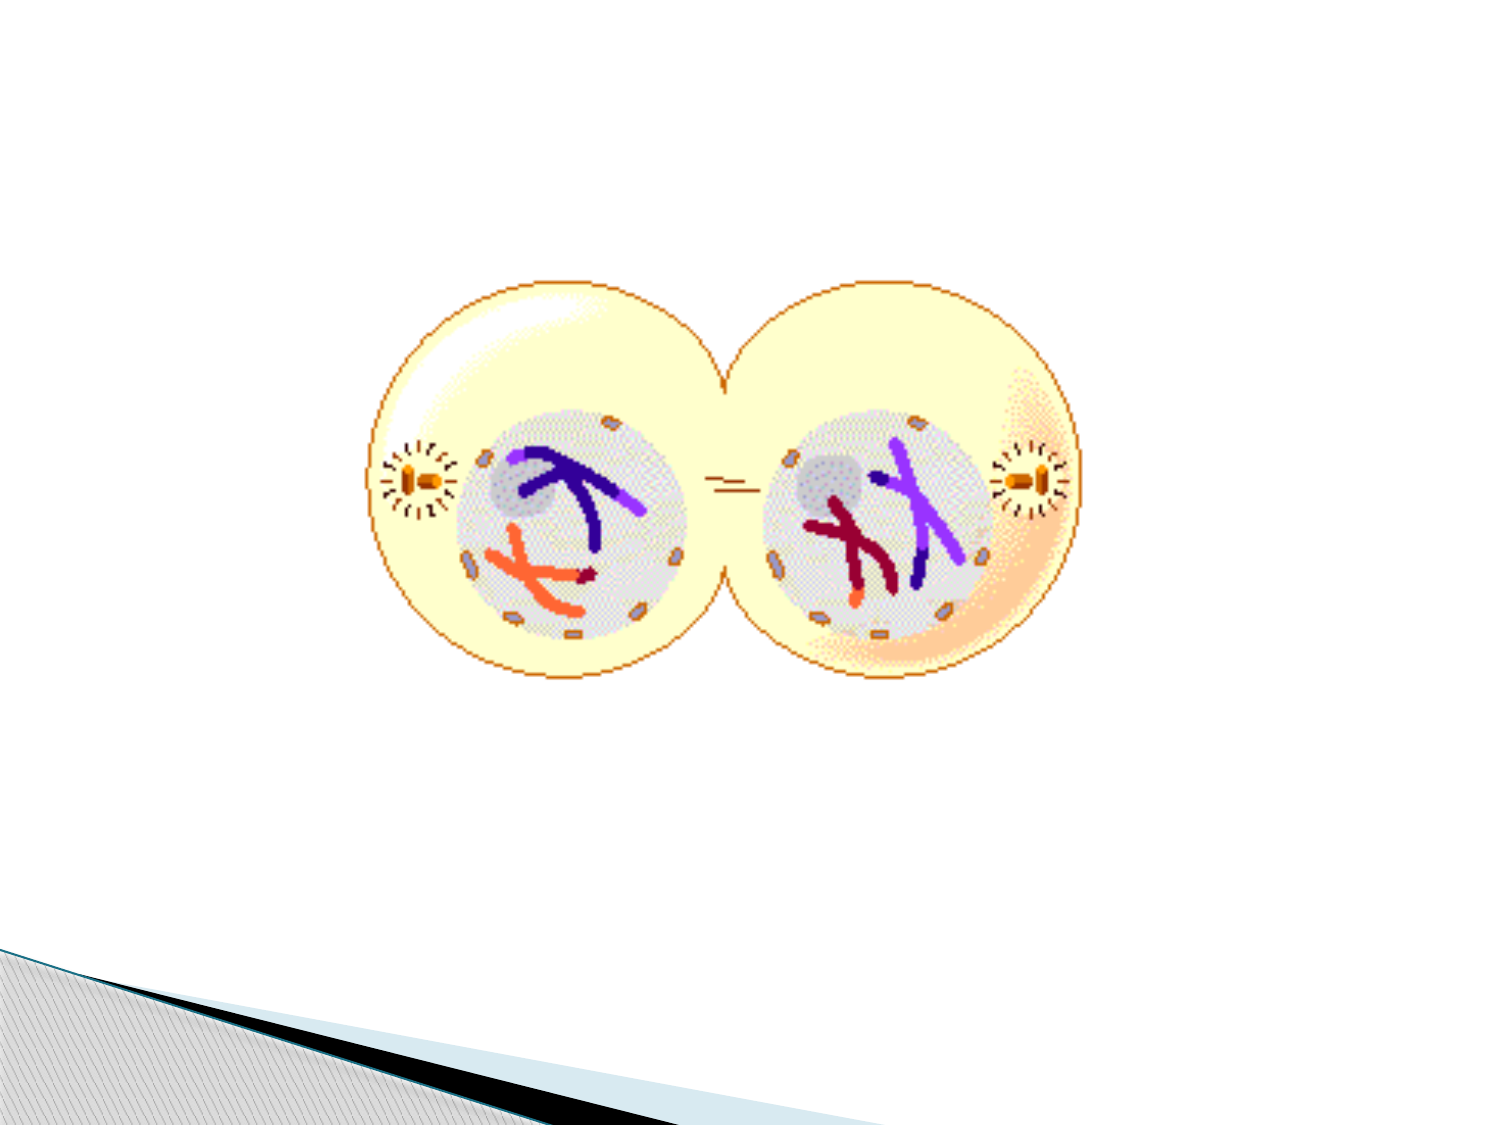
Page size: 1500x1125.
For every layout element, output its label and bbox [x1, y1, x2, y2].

picture [112, 187, 1337, 776]
